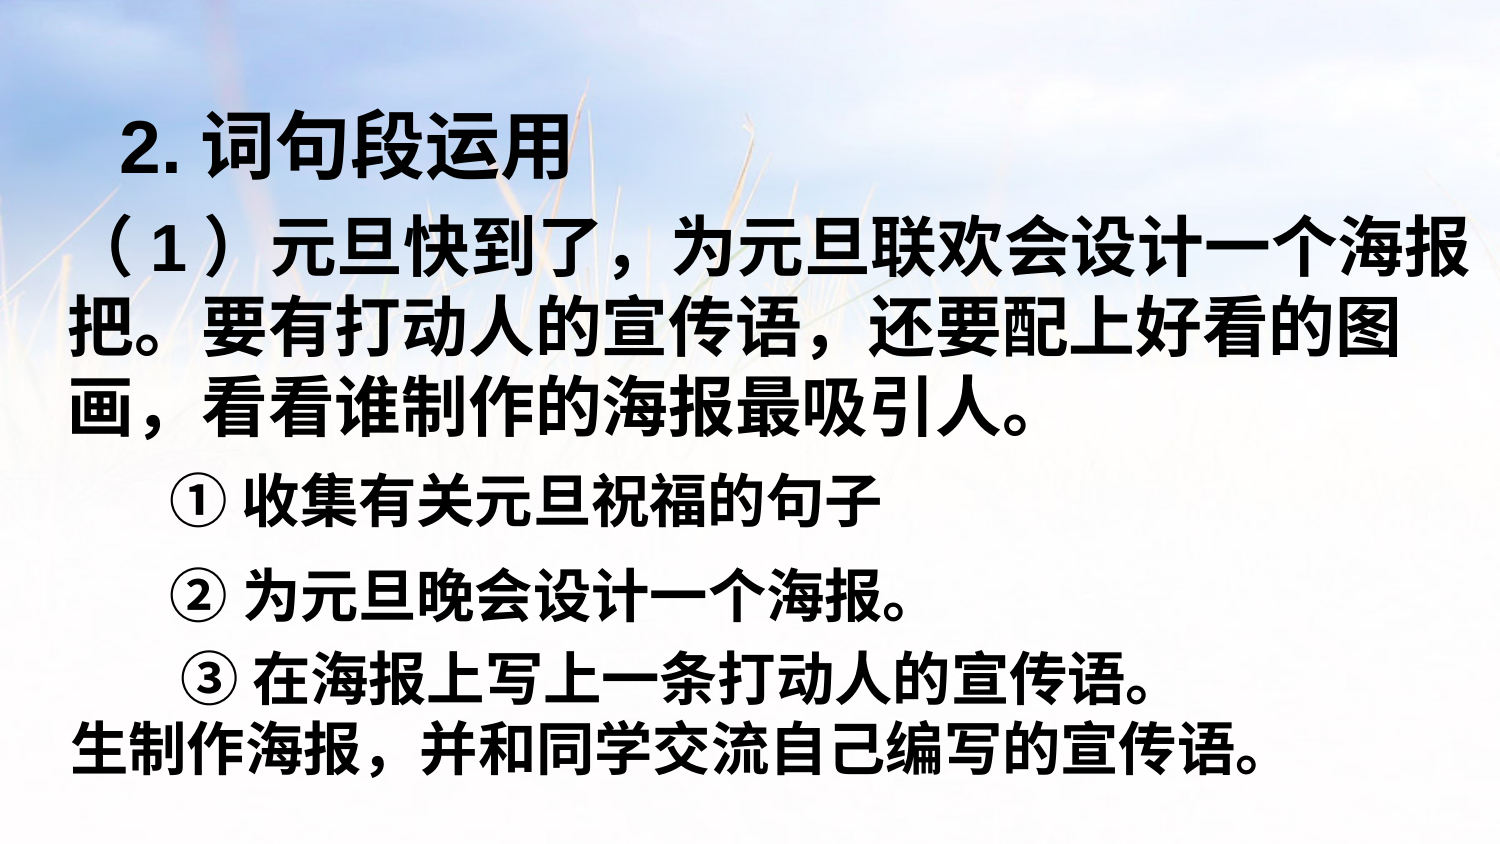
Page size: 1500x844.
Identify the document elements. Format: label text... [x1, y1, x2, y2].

picture [0, 0, 1500, 844]
text_box 2.词句段运用 [105, 91, 597, 197]
text_box （1）元旦快到了，为元旦联欢会设计一个海报把。要有打动人的宣传语，还要配上好看的图画，看看谁制作的海报最吸引人。 [53, 197, 1500, 453]
text_box ③在海报上写上一条打动人的宣传语。 生制作海报，并和同学交流自己编写的宣传语。 [41, 634, 1323, 790]
text_box ①收集有关元旦祝福的句子 [154, 457, 898, 542]
text_box ②为元旦晚会设计一个海报。 [155, 551, 956, 637]
